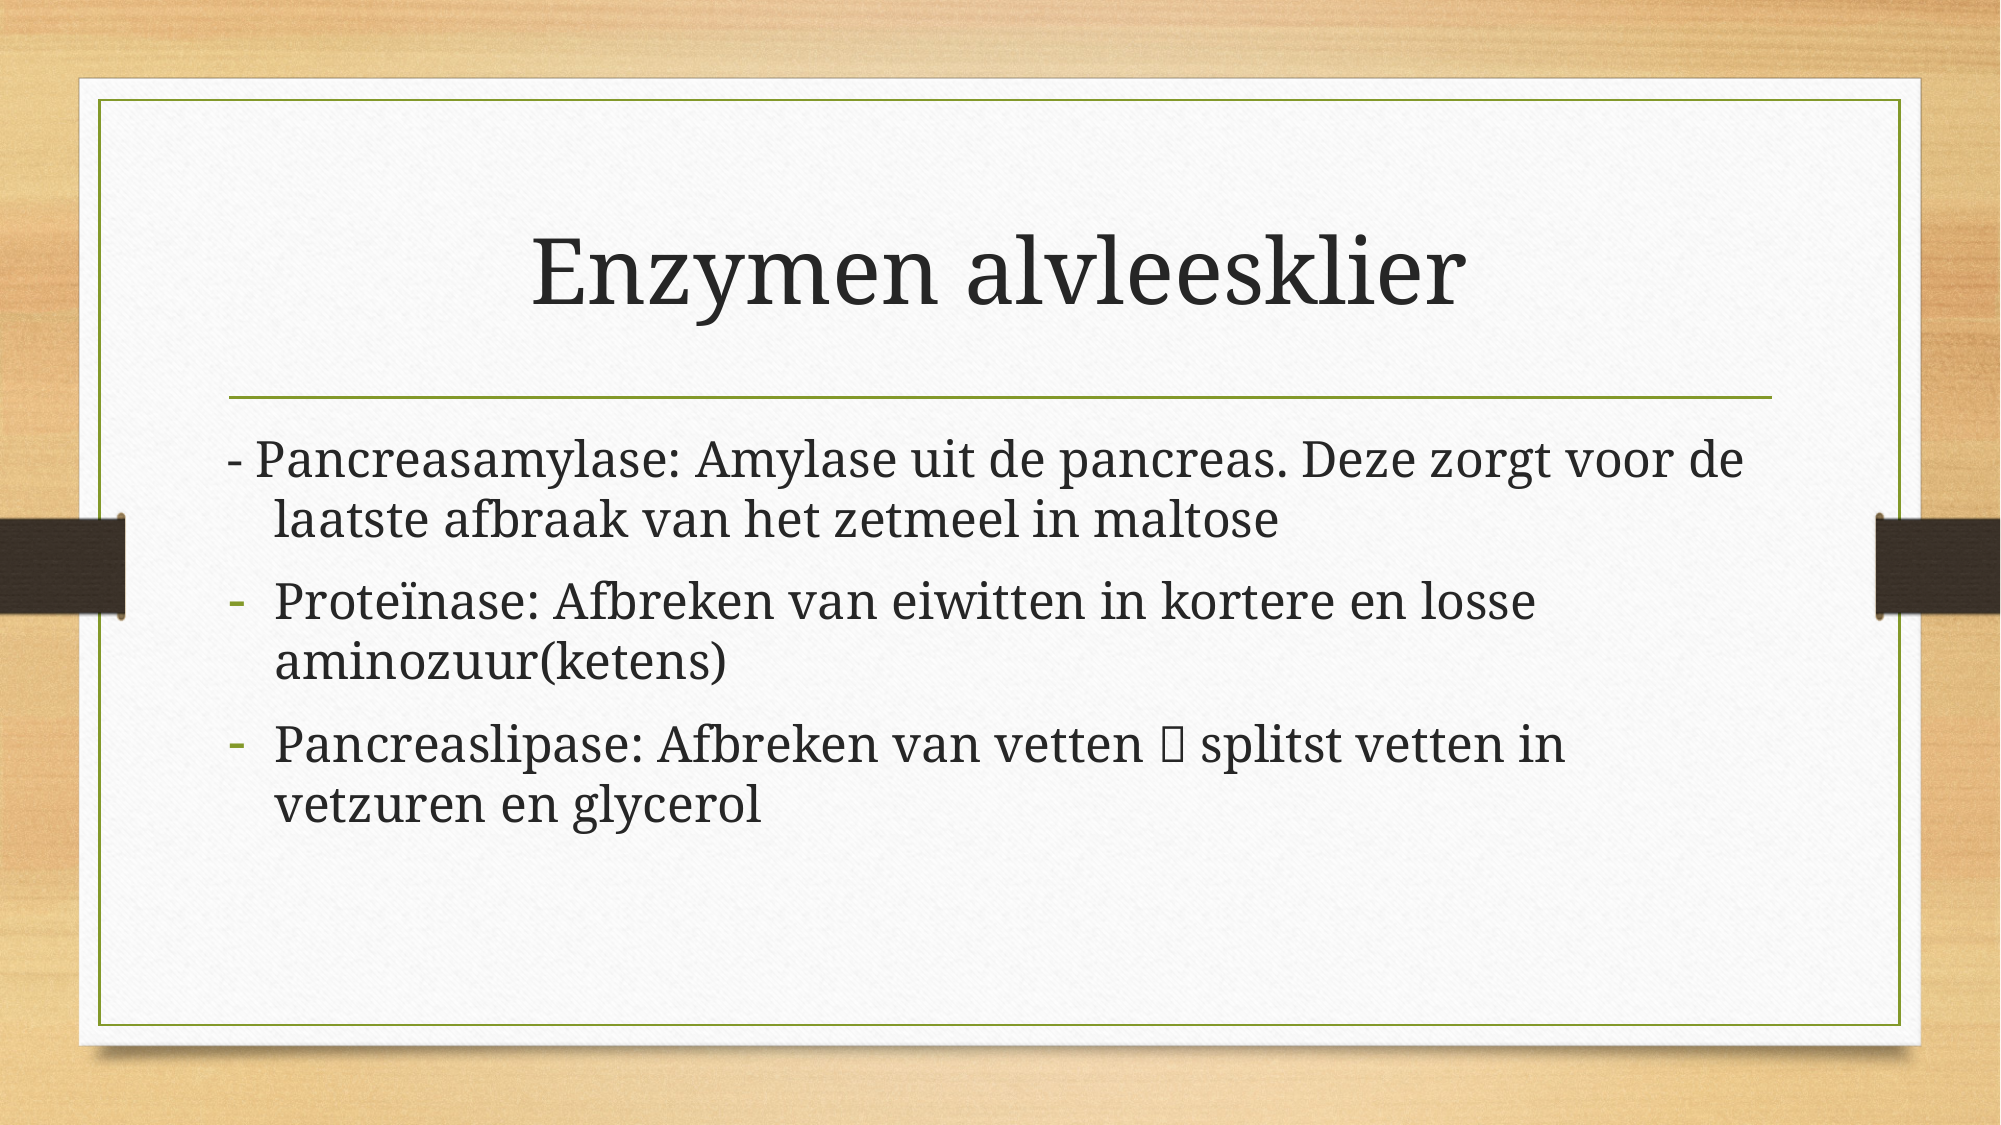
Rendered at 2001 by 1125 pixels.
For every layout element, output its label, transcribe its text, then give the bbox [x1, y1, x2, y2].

list - Pancreasamylase: Amylase uit de pancreas. Deze zorgt voor de laatste afbraak van het zetmeel in maltose Proteïnase: Afbreken van eiwitten in kortere en losse aminozuur(ketens) Pancreaslipase: Afbreken van vetten  splitst vetten in vetzuren en glycerol [212, 419, 1788, 964]
picture [0, 0, 2001, 1125]
title Enzymen alvleesklier [212, 161, 1788, 375]
